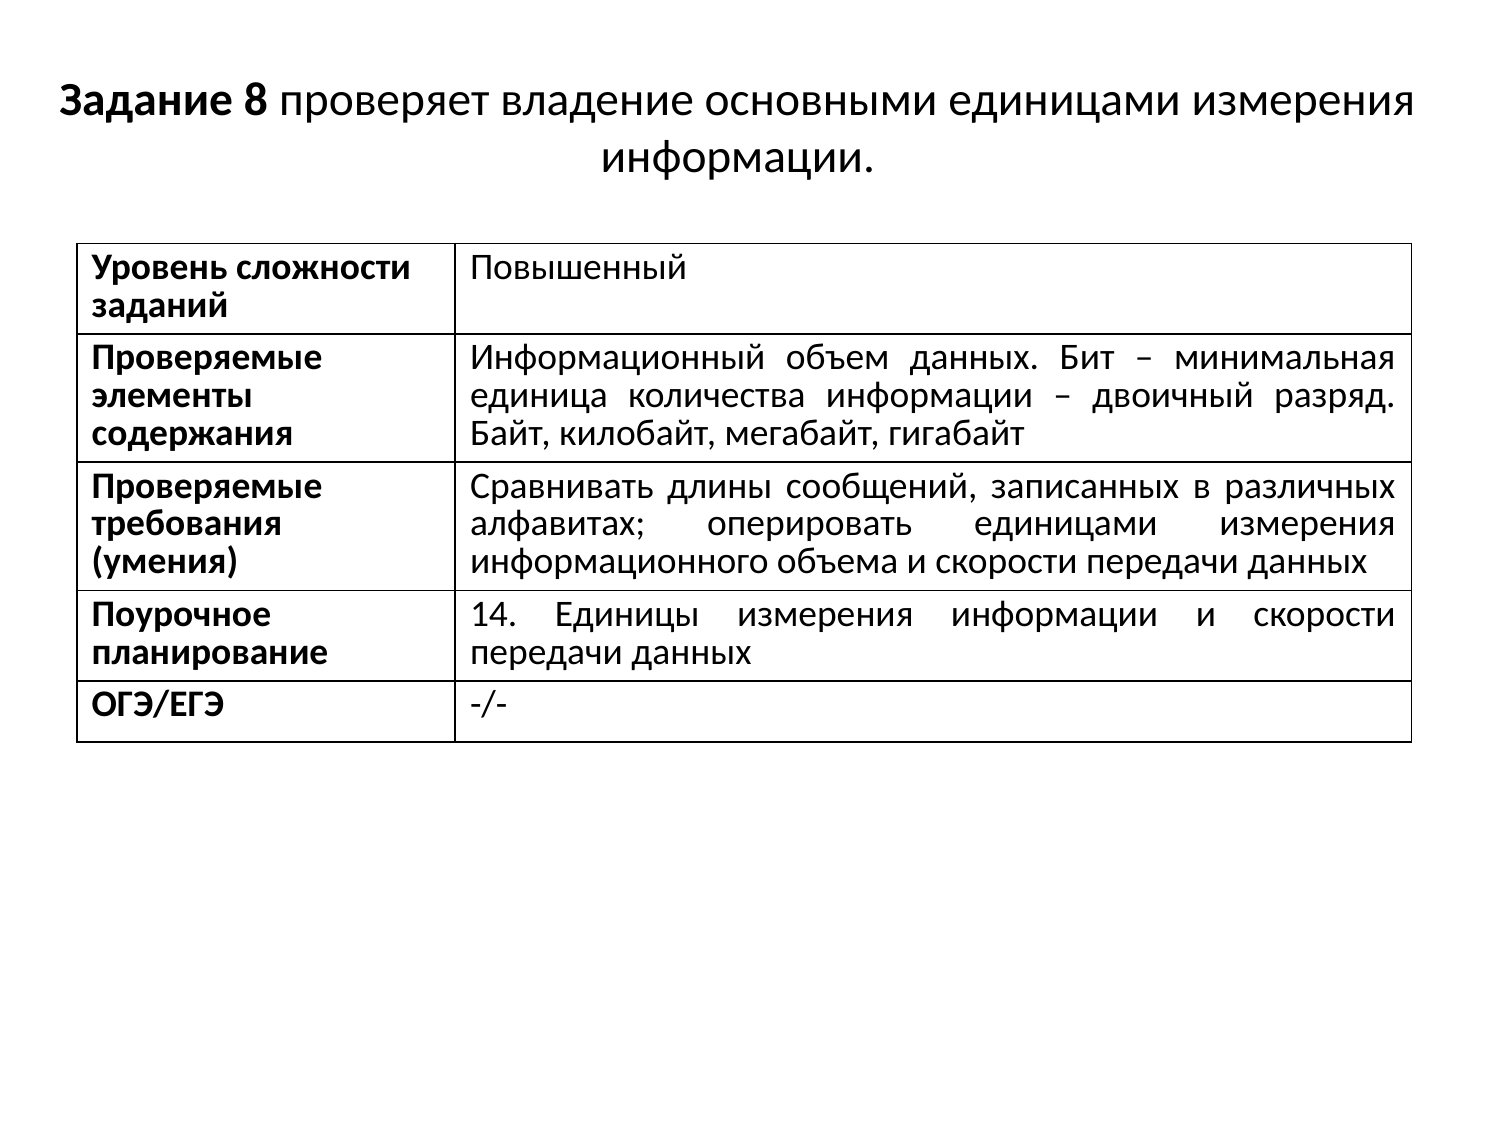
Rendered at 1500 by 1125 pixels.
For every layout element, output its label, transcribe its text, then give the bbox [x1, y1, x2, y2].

table_header Повышенный [456, 244, 1411, 333]
table_cell Поурочное планирование [78, 591, 454, 680]
table_cell ОГЭ/ЕГЭ [78, 682, 454, 741]
table_cell Проверяемые требования (умения) [78, 463, 454, 590]
table_cell -/- [456, 682, 1411, 741]
table_cell Информационный объем данных. Бит – минимальная единица количества информации – двоичный разряд. Байт, килобайт, мегабайт, гигабайт [456, 335, 1411, 461]
title Задание 8 проверяет владение основными единицами измерения информации. [41, 30, 1436, 219]
table_header Уровень сложности заданий [78, 244, 454, 333]
table_cell Проверяемые элементы содержания [78, 335, 454, 461]
table_cell Сравнивать длины сообщений, записанных в различных алфавитах; оперировать единицами измерения информационного объема и скорости передачи данных [456, 463, 1411, 590]
table_cell 14. Единицы измерения информации и скорости передачи данных [456, 591, 1411, 680]
